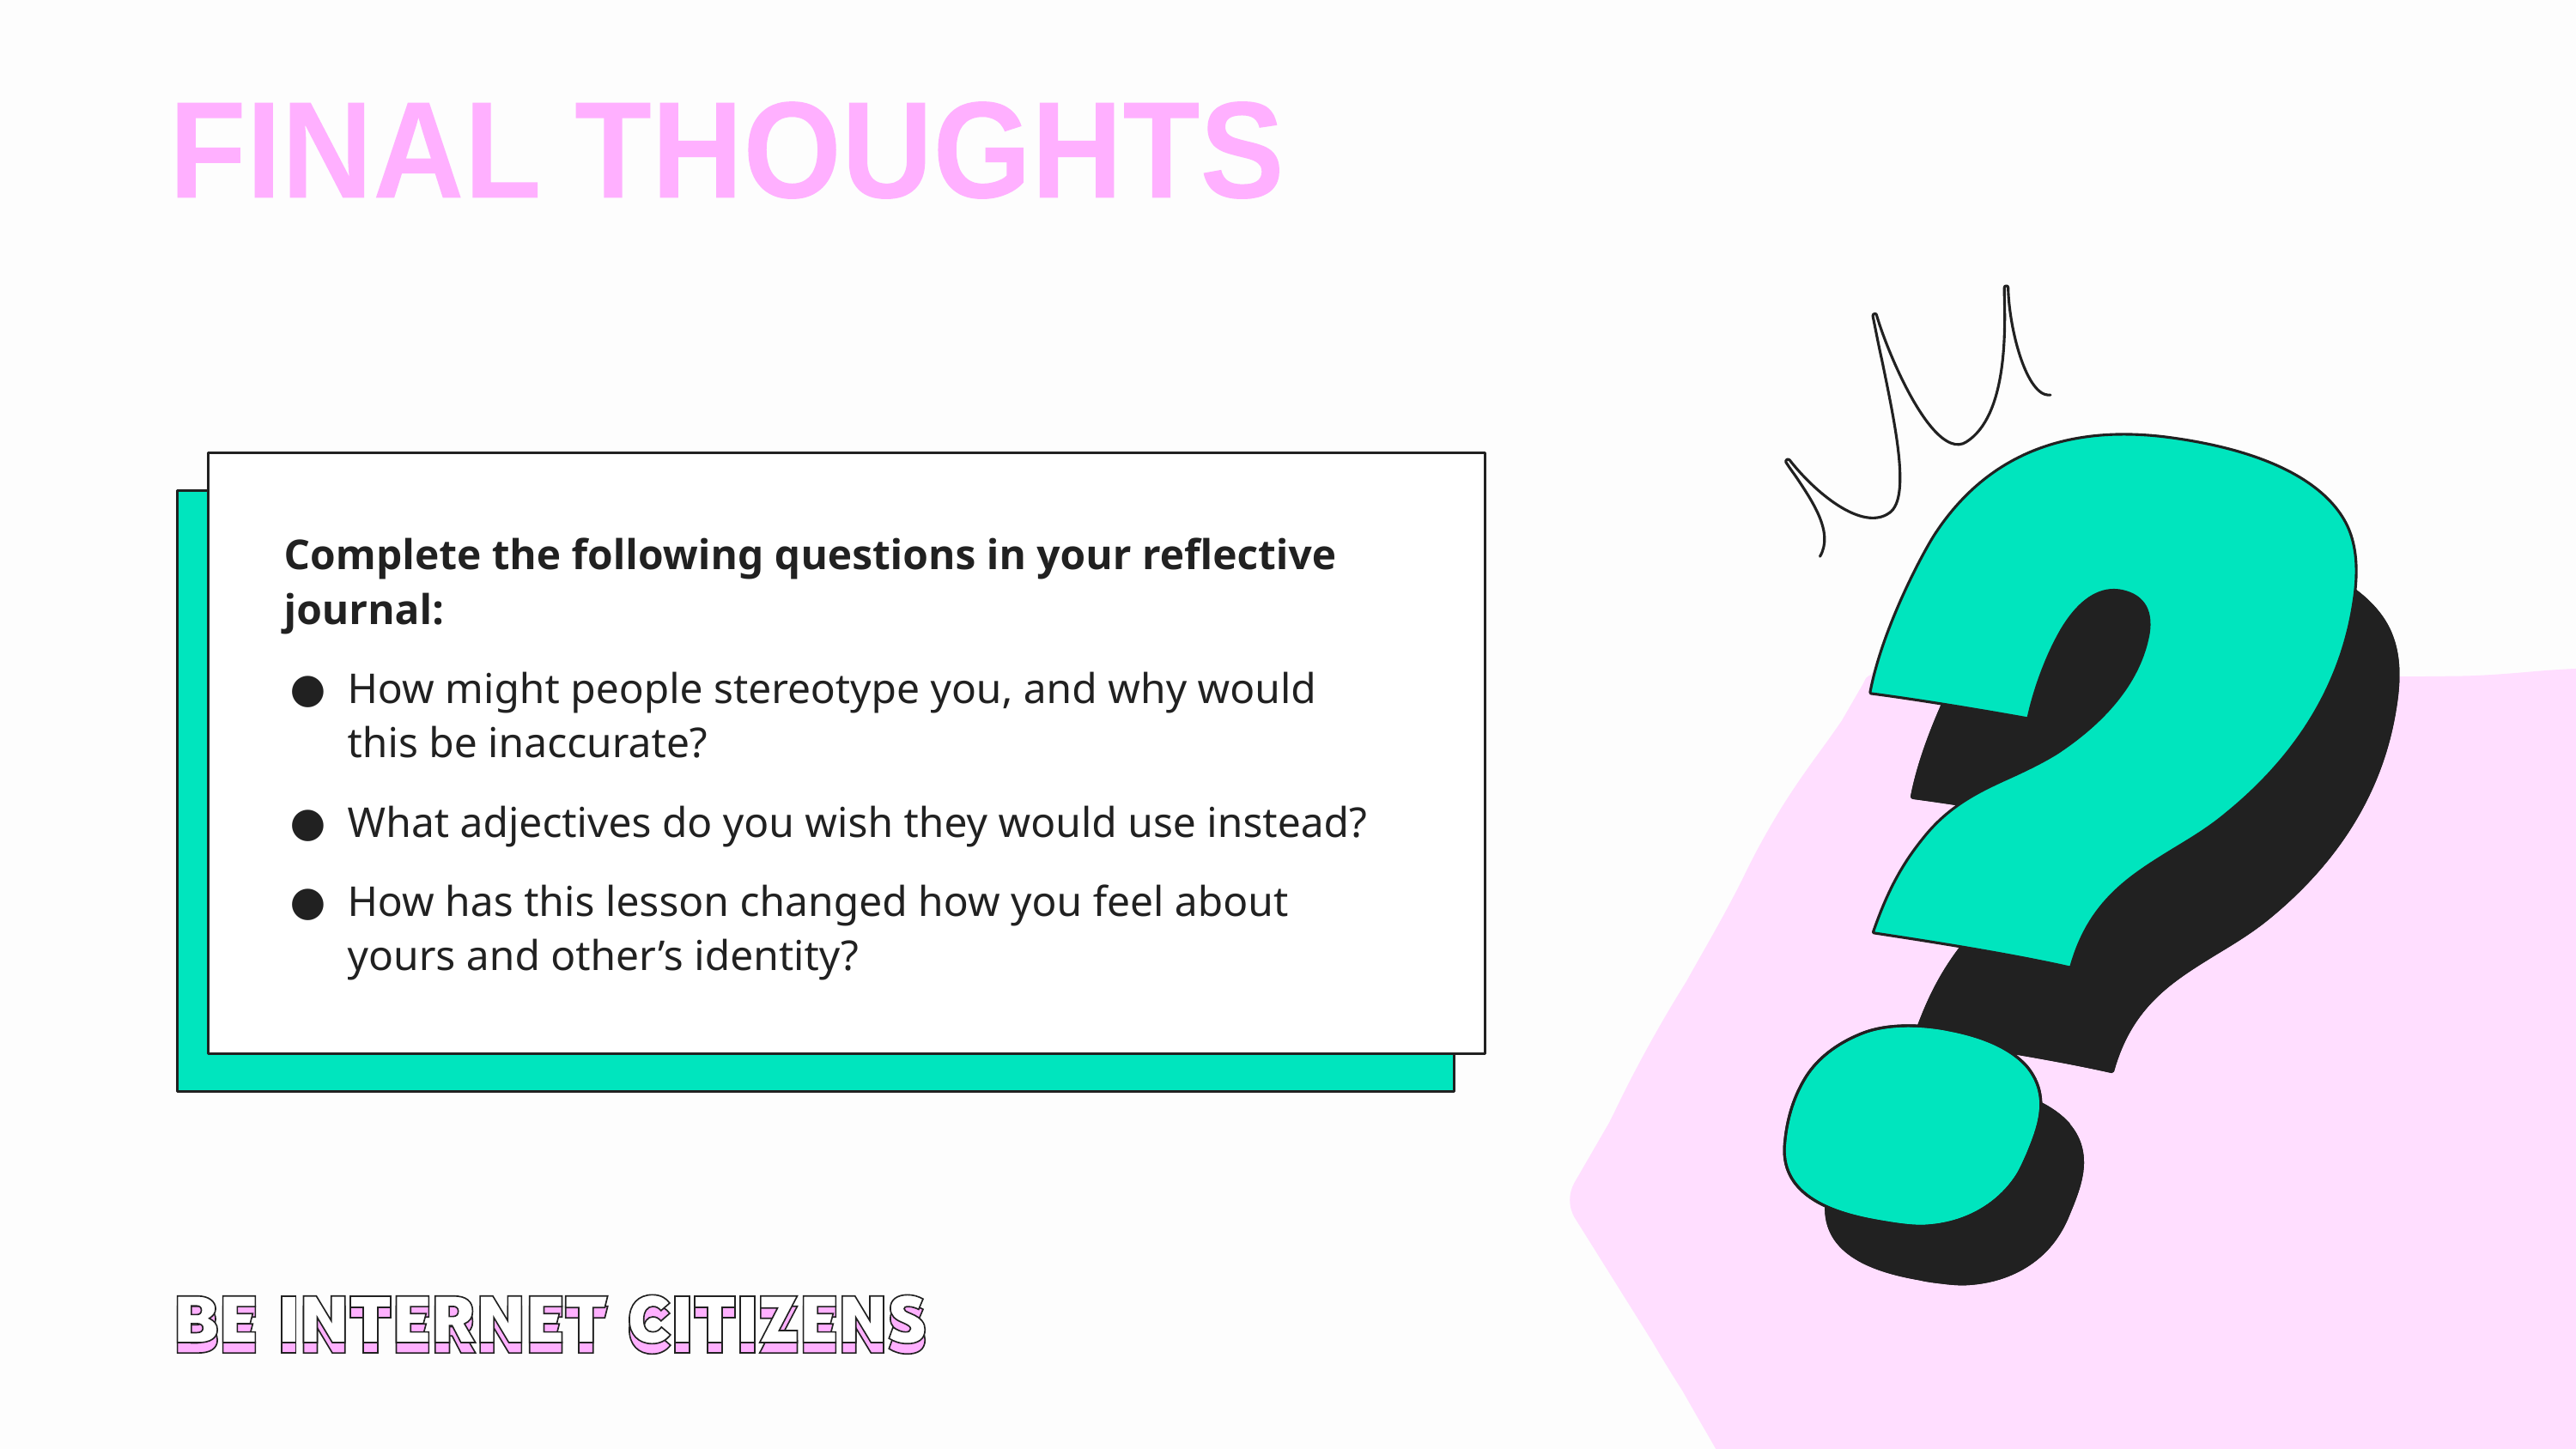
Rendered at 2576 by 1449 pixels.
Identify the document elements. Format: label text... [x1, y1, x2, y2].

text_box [1778, 285, 2401, 1285]
text_box Complete the following questions in your reflective journal: How might people stereotype you, and why would this be inaccurate? What adjectives do you wish they would use instead? How has this lesson changed how you feel about yours and other’s identity? [270, 511, 1388, 992]
text_box [1570, 668, 2576, 1449]
text_box [208, 452, 1485, 1054]
text_box [177, 490, 1455, 1092]
